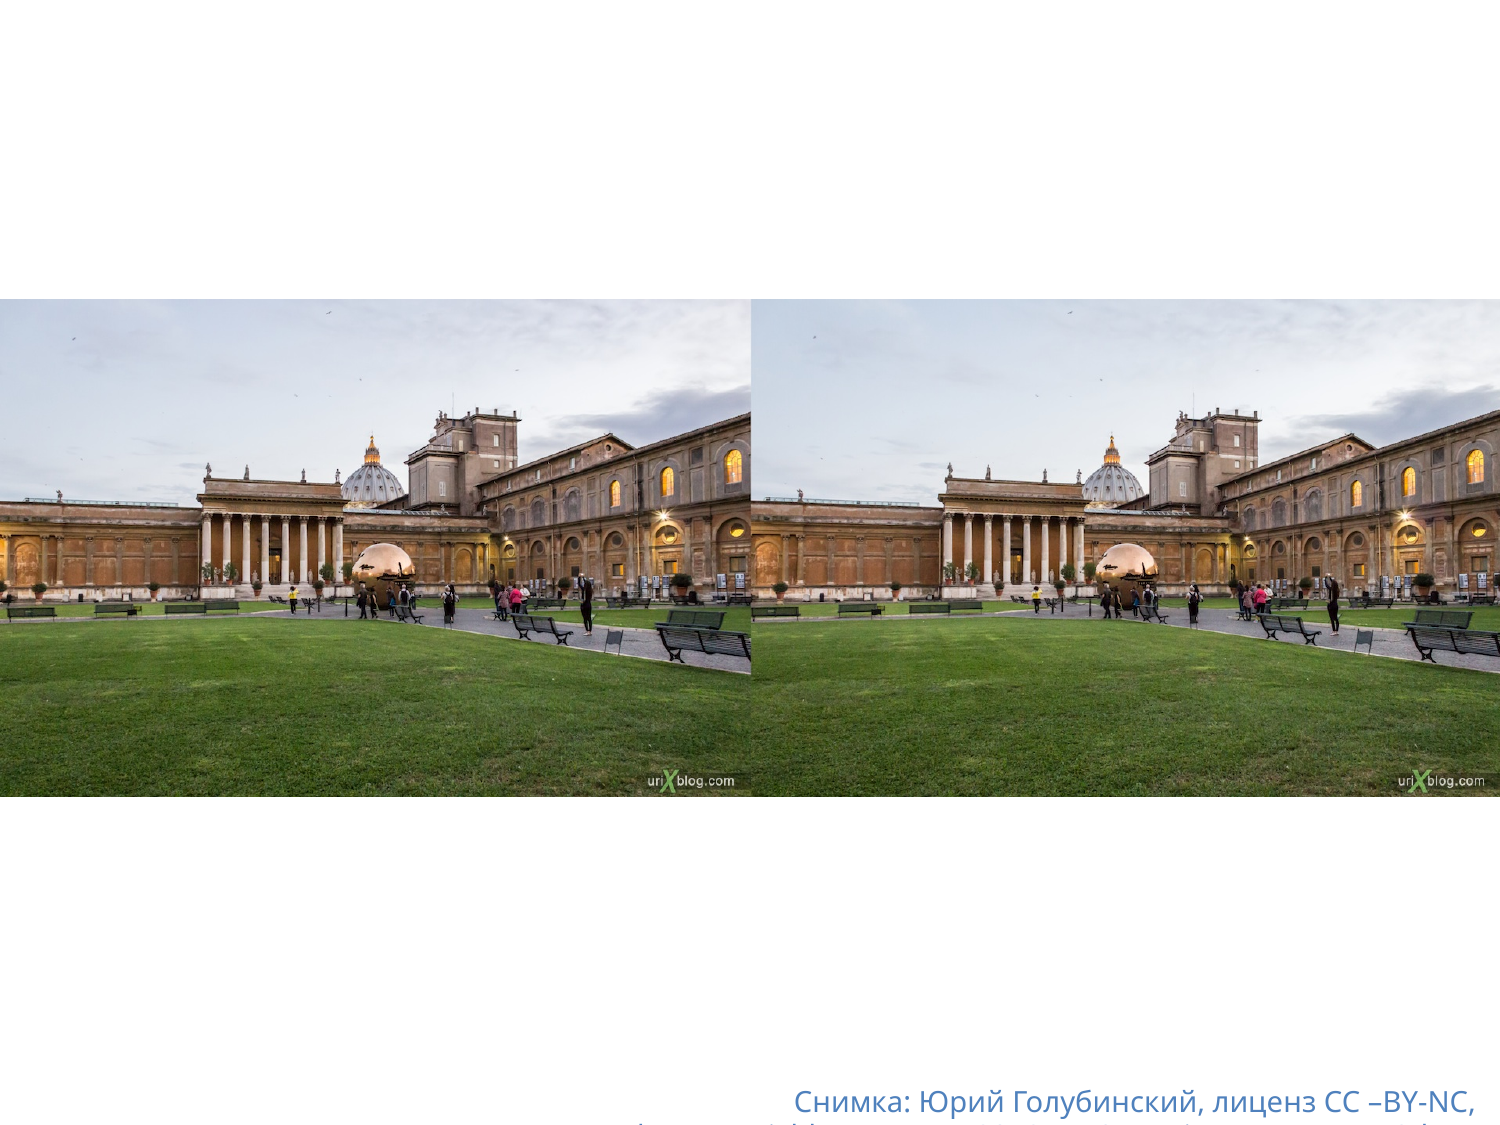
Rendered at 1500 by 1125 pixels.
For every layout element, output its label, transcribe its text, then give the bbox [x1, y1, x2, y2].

text_box Снимка: Юрий Голубинский, лиценз CC –BY-NC, https://urixblog.com/en/2012/11/05/vatican-museums-3d-en/ [60, 1075, 1499, 1125]
picture [0, 299, 1500, 798]
